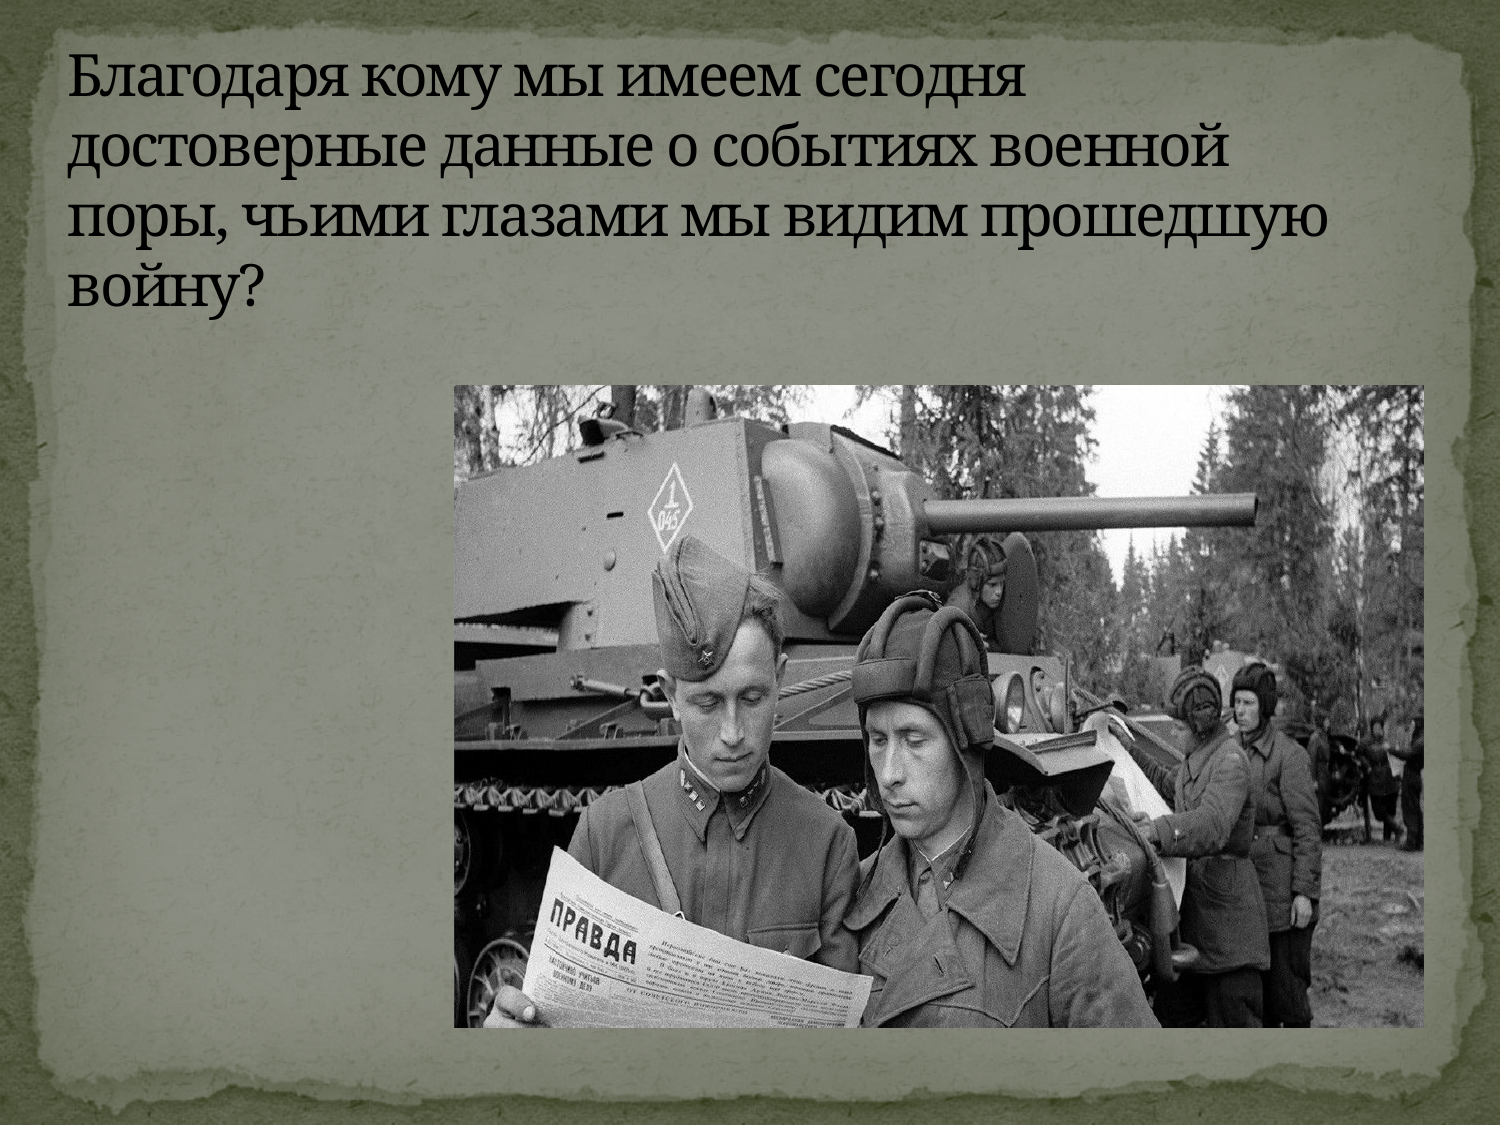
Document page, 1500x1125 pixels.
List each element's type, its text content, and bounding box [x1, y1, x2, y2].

title Благодаря кому мы имеем сегодня достоверные данные о событиях военной поры, чьими глазами мы видим прошедшую войну? [52, 125, 1403, 326]
picture [454, 385, 1424, 1028]
